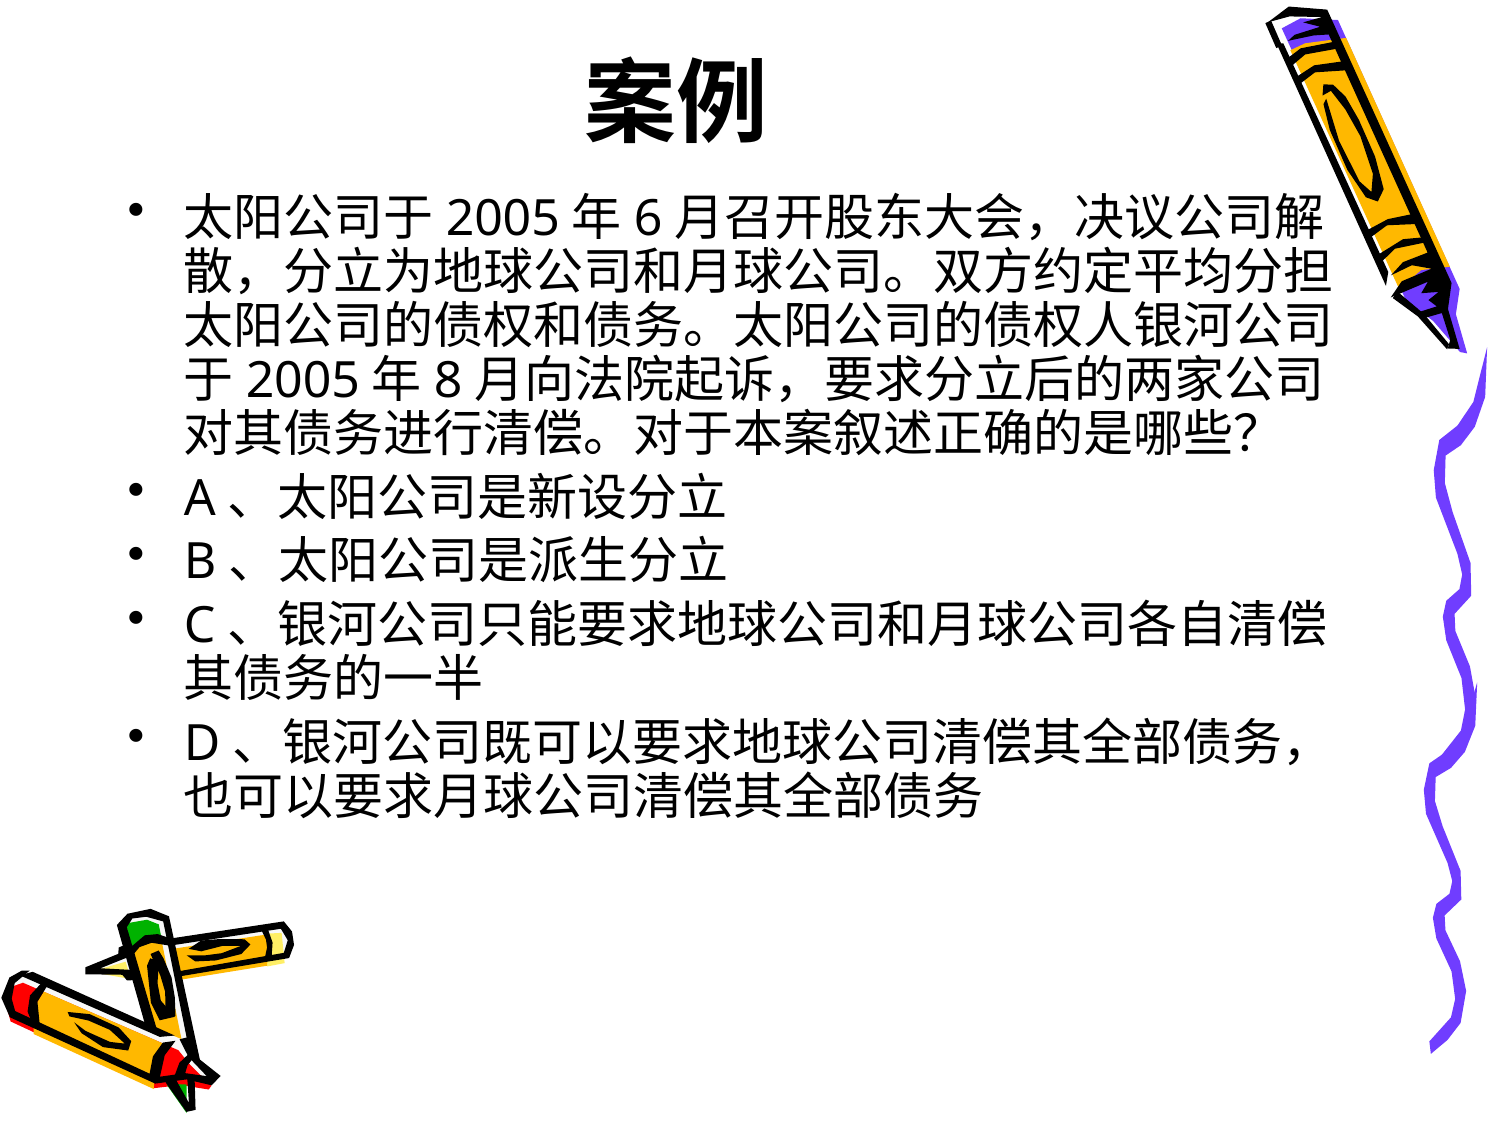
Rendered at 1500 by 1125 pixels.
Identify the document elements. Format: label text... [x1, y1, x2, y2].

list 太阳公司于2005年6月召开股东大会，决议公司解散，分立为地球公司和月球公司。双方约定平均分担太阳公司的债权和债务。太阳公司的债权人银河公司于2005年8月向法院起诉，要求分立后的两家公司对其债务进行清偿。对于本案叙述正确的是哪些？ A、太阳公司是新设分立 B、太阳公司是派生分立 C、银河公司只能要求地球公司和月球公司各自清偿其债务的一半 D、银河公司既可以要求地球公司清偿其全部债务，也可以要求月球公司清偿其全部债务 [112, 184, 1376, 894]
title 案例 [112, 24, 1240, 162]
